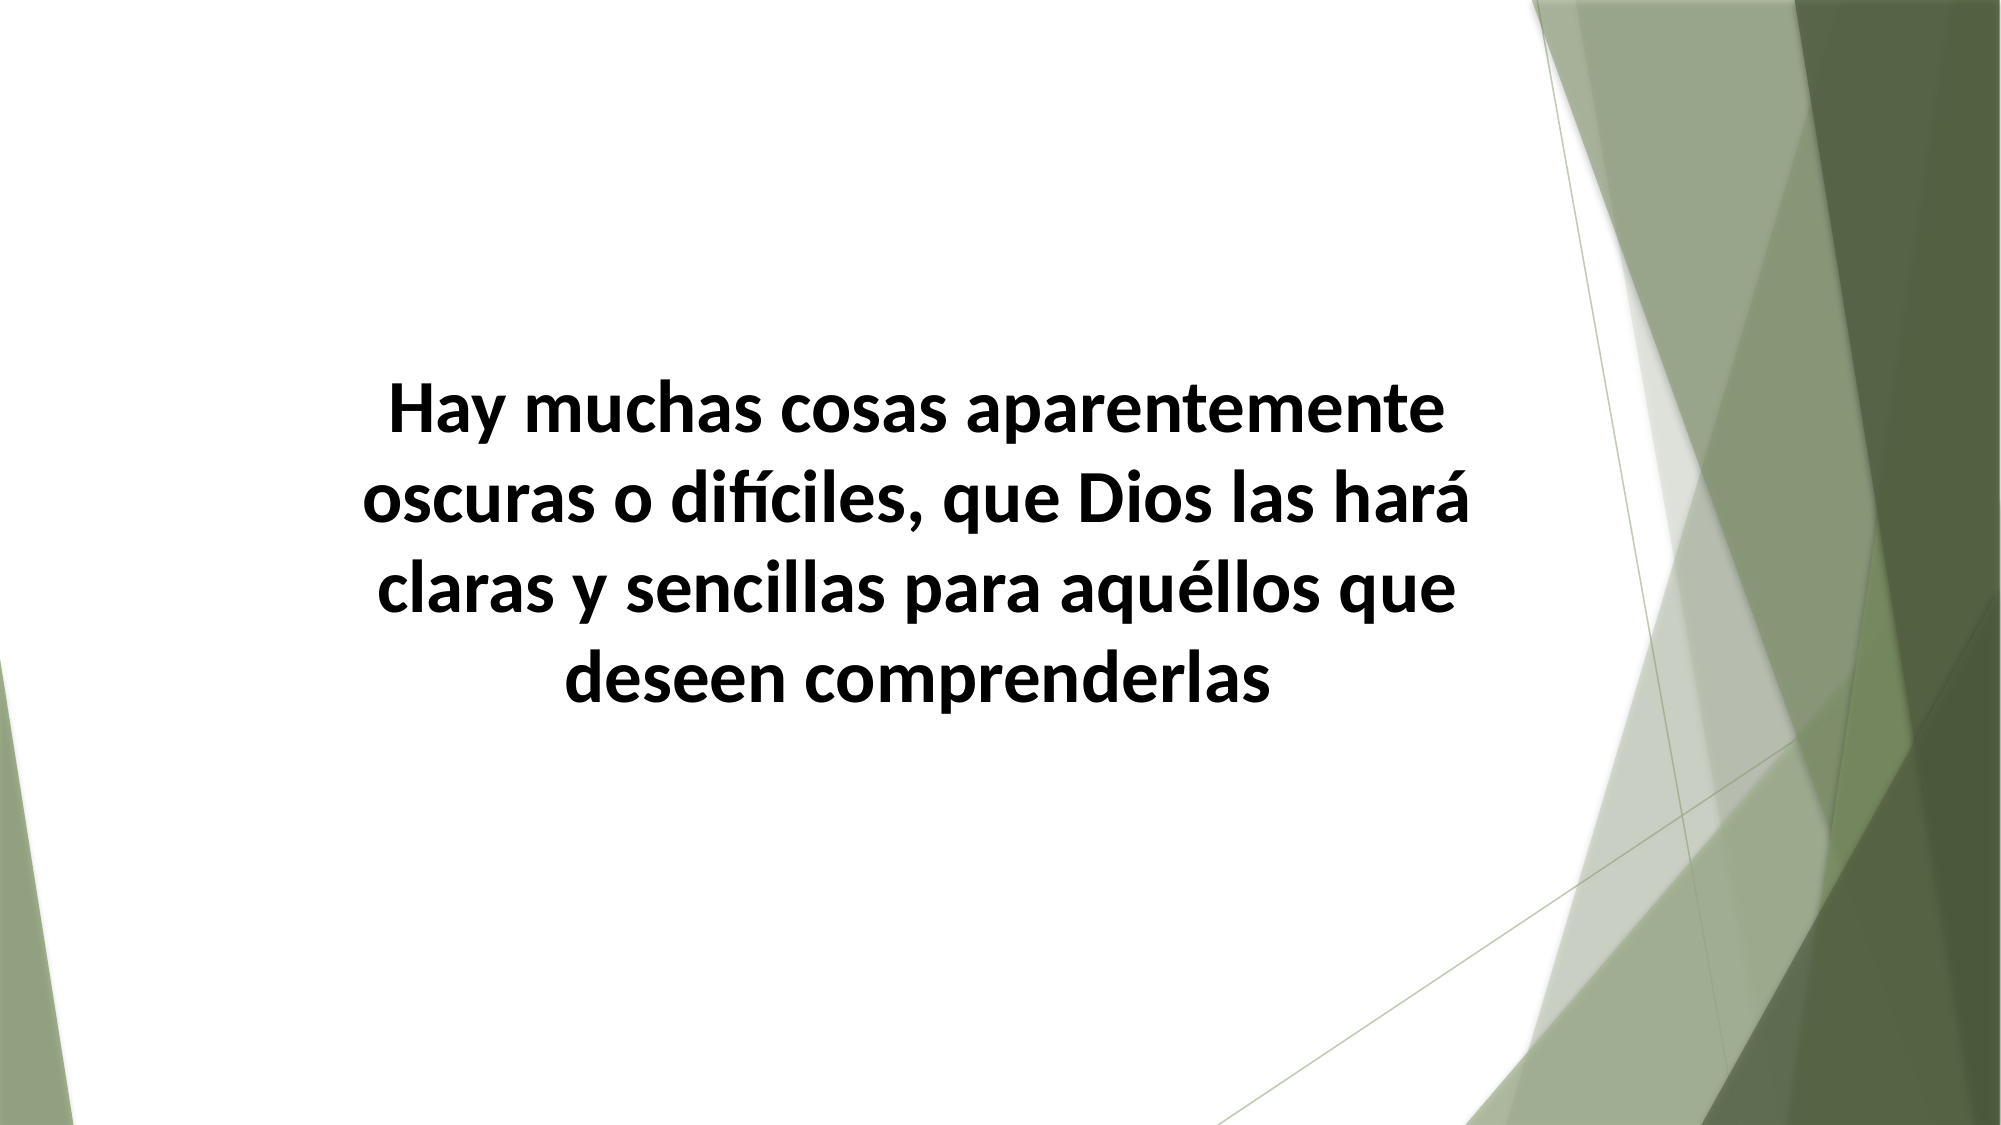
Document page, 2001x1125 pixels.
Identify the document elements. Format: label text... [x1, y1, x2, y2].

text_box Hay muchas cosas aparentemente oscuras o difíciles, que Dios las hará claras y sencillas para aquéllos que deseen comprenderlas [316, 350, 1519, 726]
